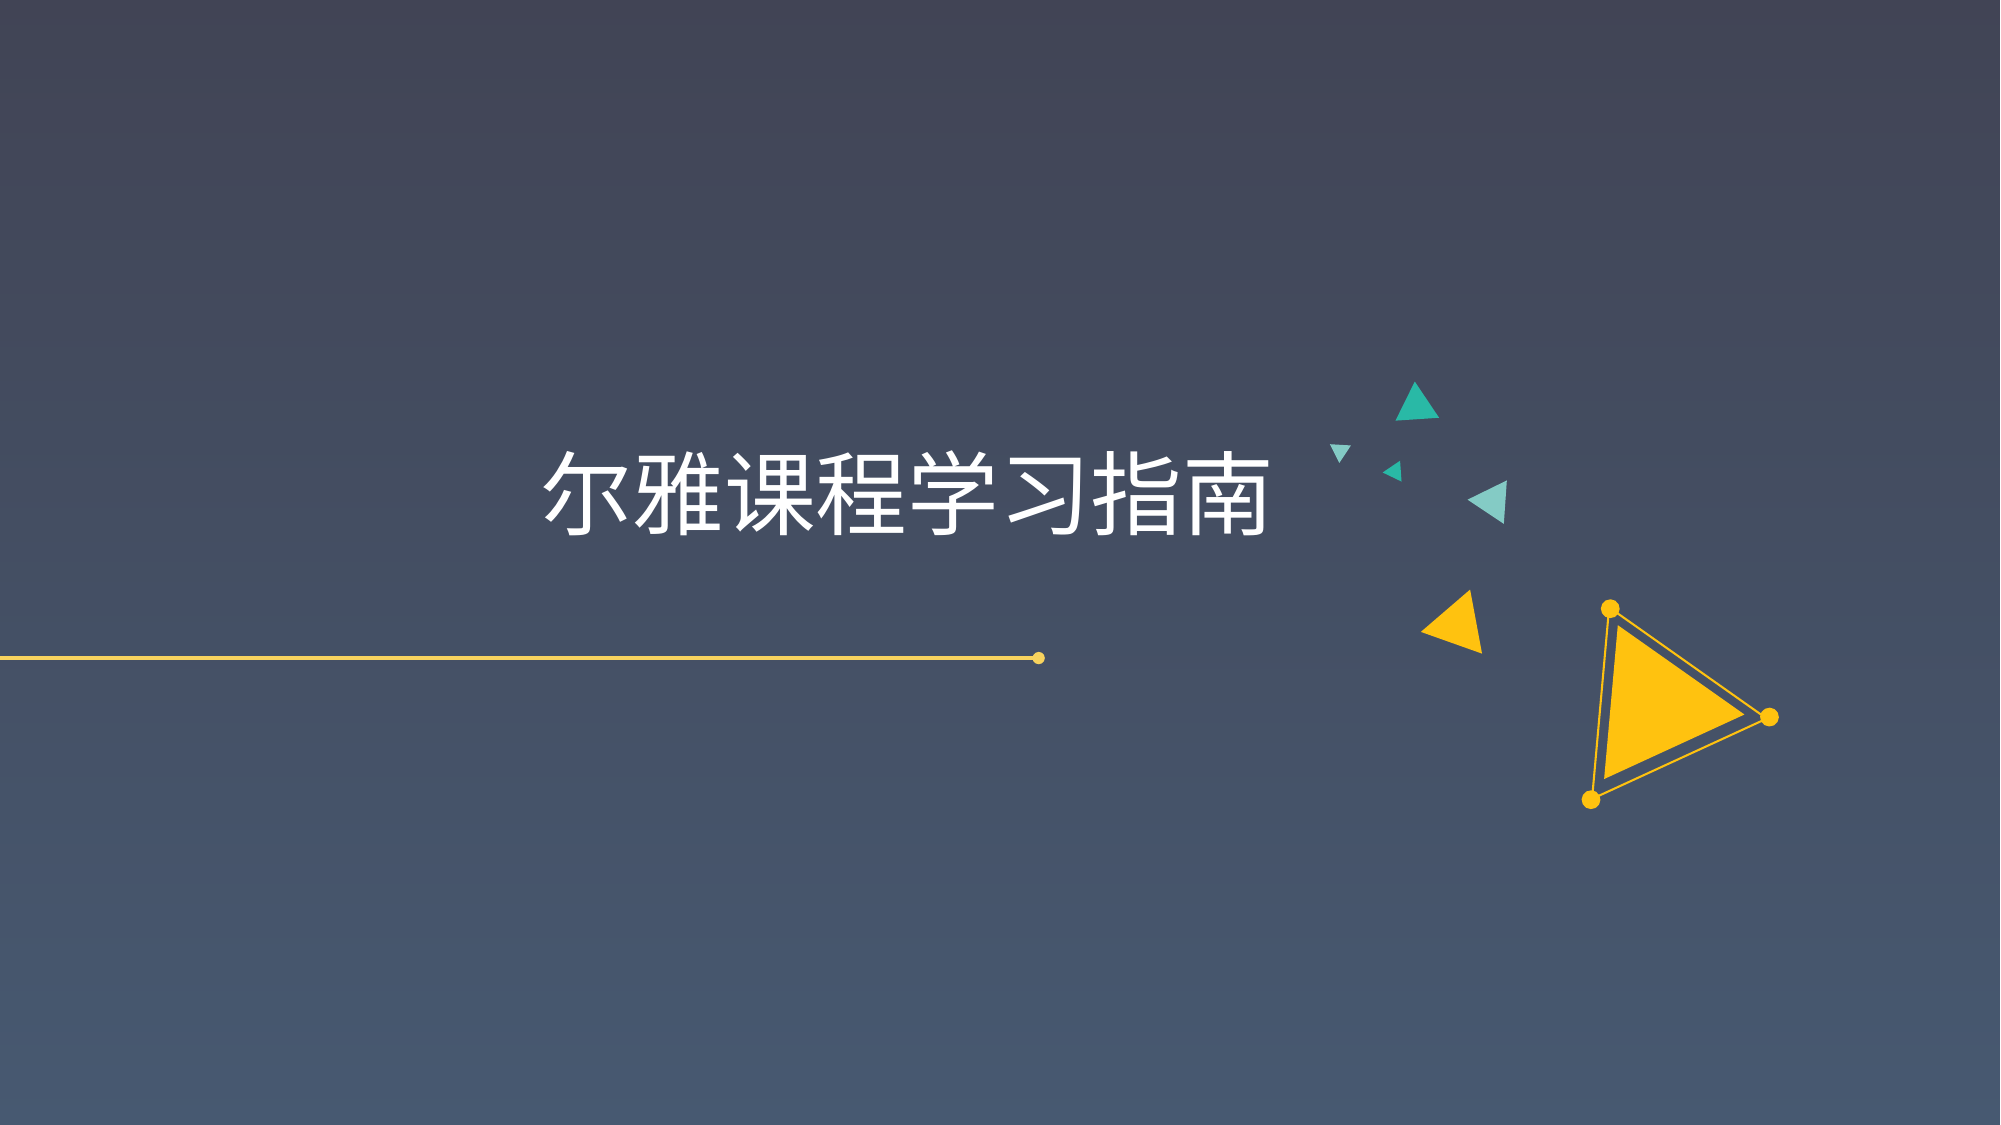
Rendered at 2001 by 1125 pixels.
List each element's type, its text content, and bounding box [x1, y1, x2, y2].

text_box 尔雅课程学习指南 [526, 429, 1300, 555]
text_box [1293, 432, 1802, 786]
